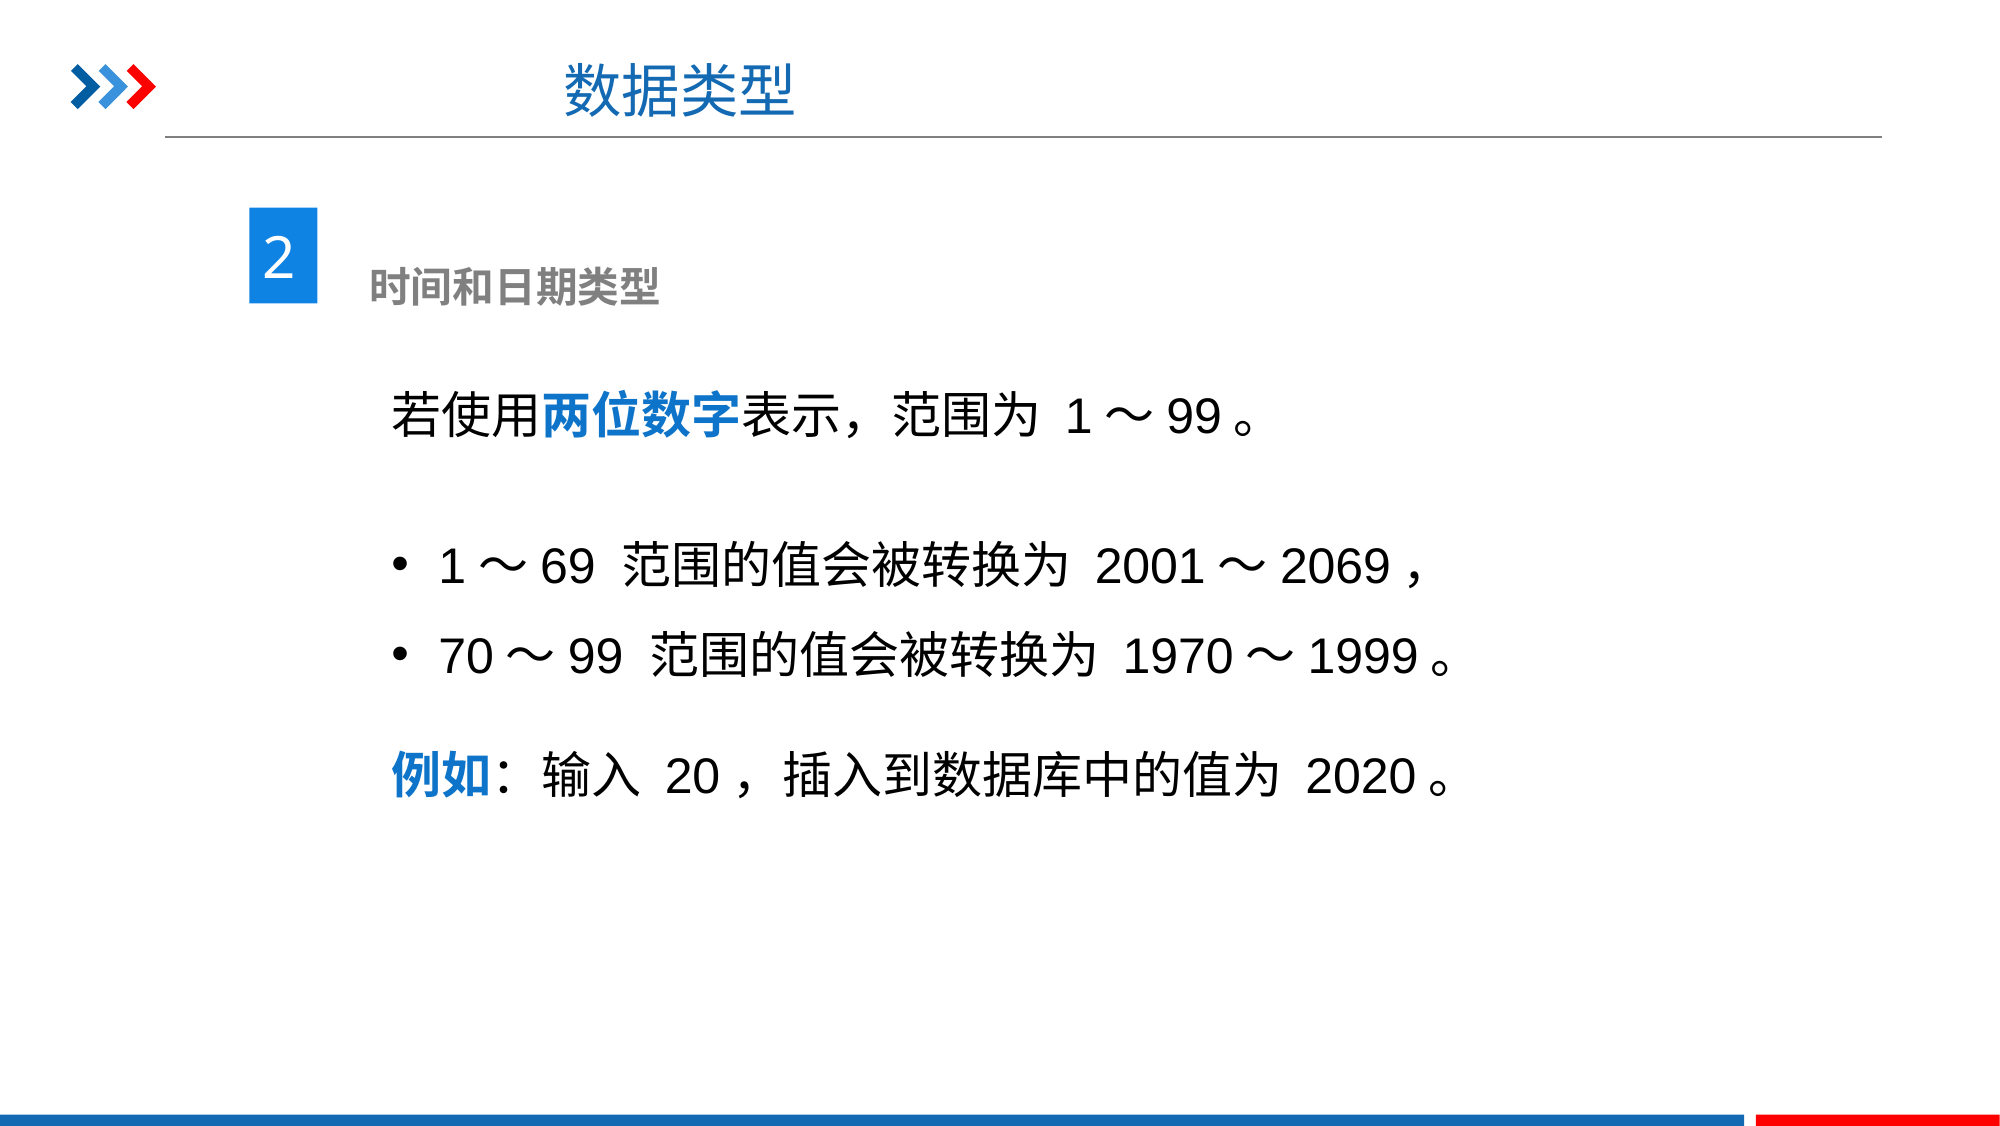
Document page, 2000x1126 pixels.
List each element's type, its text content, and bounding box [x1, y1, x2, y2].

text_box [249, 207, 318, 304]
title 数据类型 [521, 25, 1296, 153]
text_box 时间和日期类型 [319, 245, 1092, 380]
text_box 若使用两位数字表示，范围为 1～99。 1～69 范围的值会被转换为 2001～2069， 70～99 范围的值会被转换为 1970～1999。 例如：输入 20，插入到数据库中的值为 2020。 [376, 376, 1505, 811]
